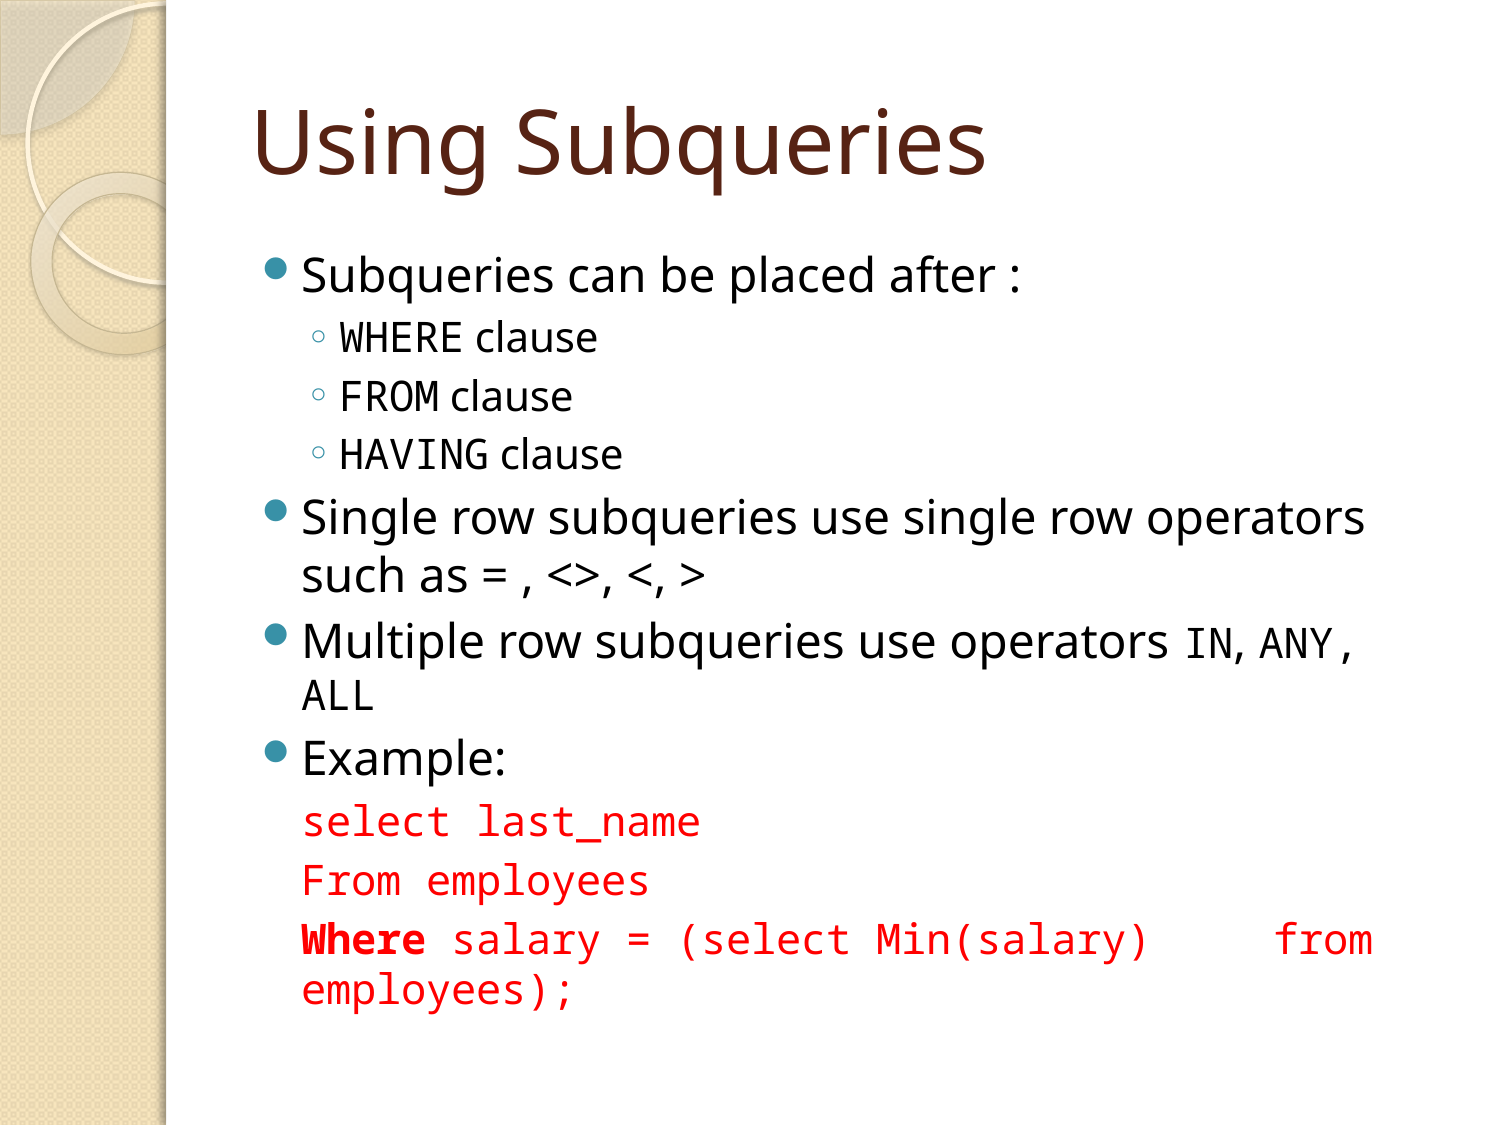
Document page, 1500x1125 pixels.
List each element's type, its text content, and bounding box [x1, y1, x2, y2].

title Using Subqueries [235, 45, 1466, 233]
list Subqueries can be placed after : WHERE clause FROM clause HAVING clause Single row subqueries use single row operators such as = , <>, <, > Multiple row subqueries use operators IN, ANY, ALL Example: select last_name From employees Where salary = (select Min(salary) from employees); [235, 237, 1466, 1025]
